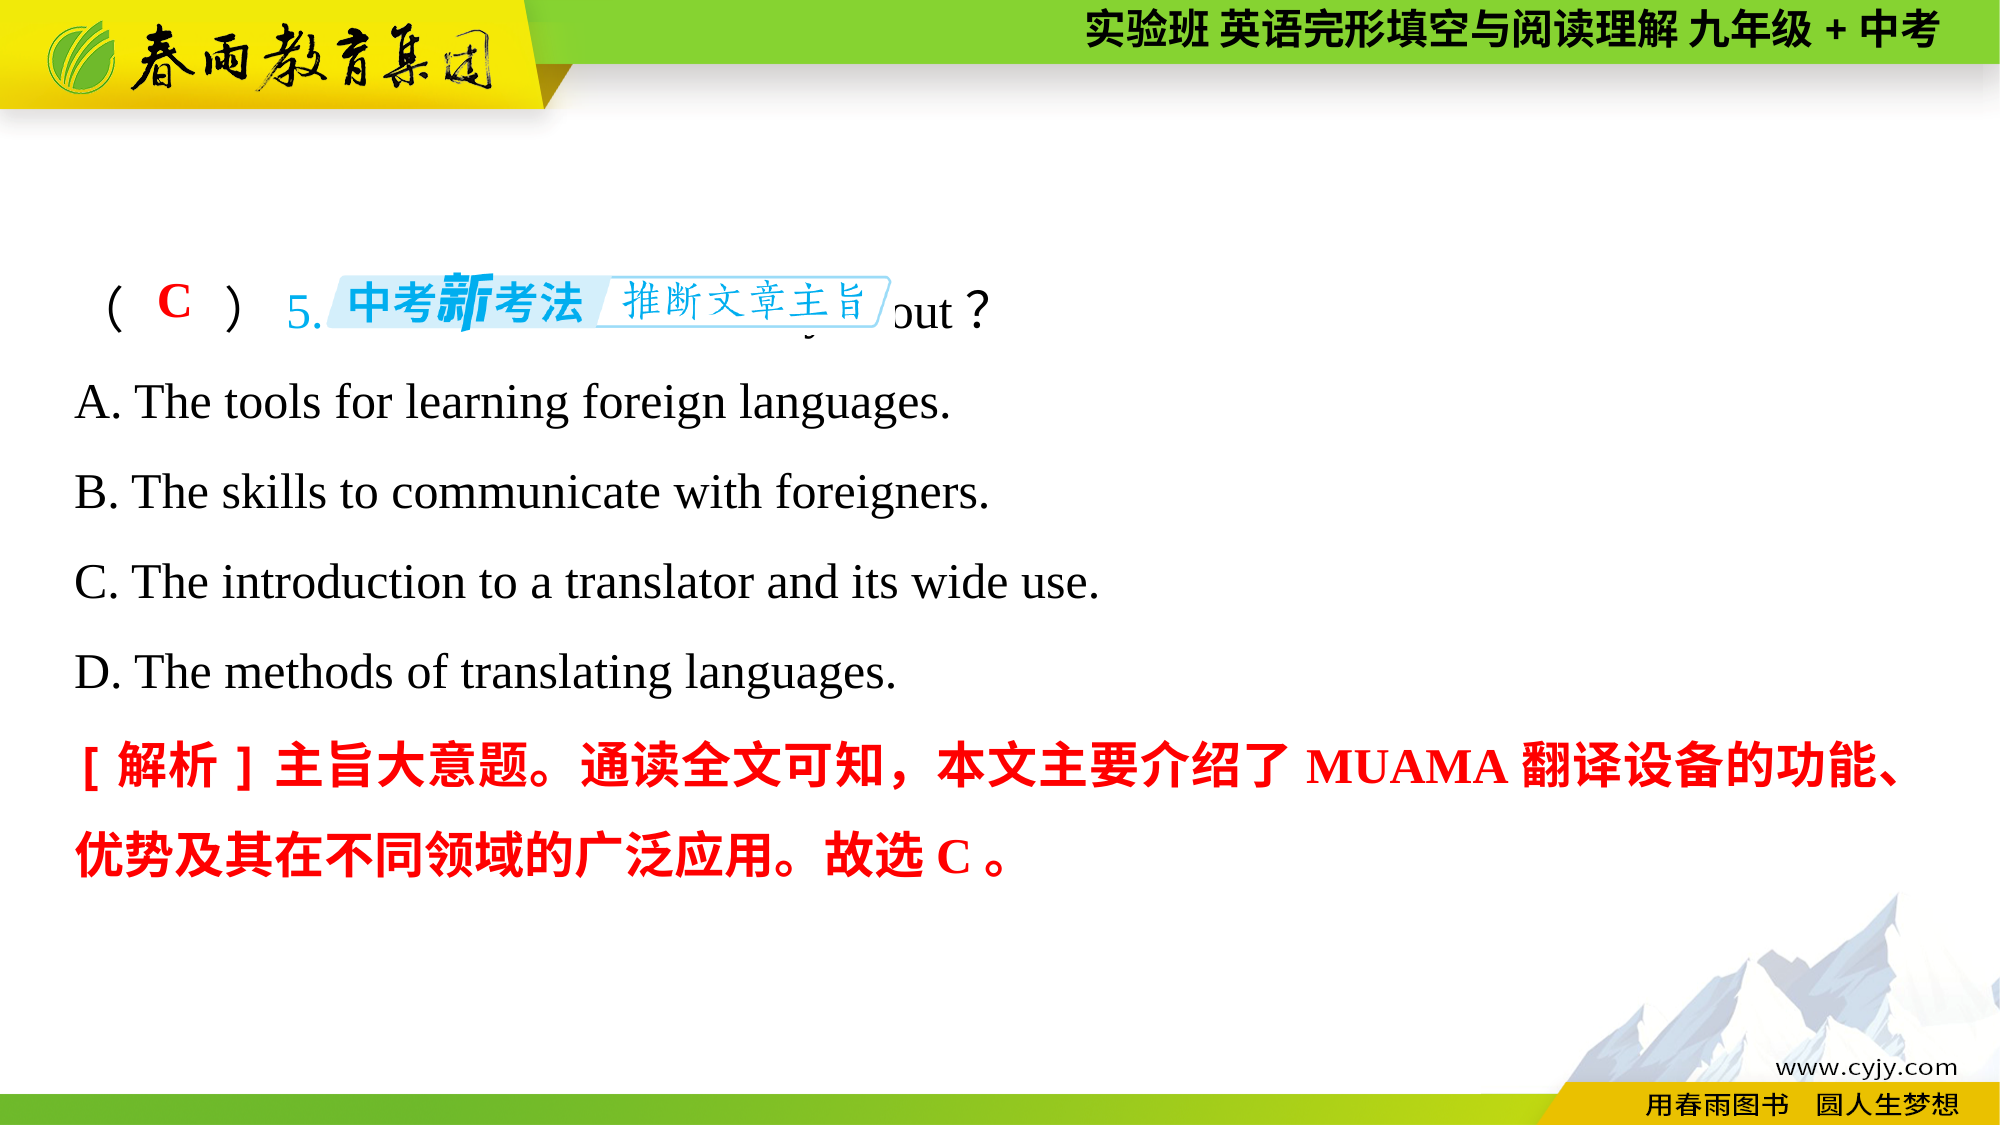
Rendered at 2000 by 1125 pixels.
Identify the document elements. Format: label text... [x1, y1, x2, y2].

text_box C [141, 259, 208, 335]
text_box [解析]主旨大意题。通读全文可知，本文主要介绍了MUAMA翻译设备的功能、优势及其在不同领域的广泛应用。故选C。 [59, 700, 1944, 891]
picture [0, 0, 2000, 1125]
list （ ）5. What’s the text mainly about？ A. The tools for learning foreign languages. B. The skills to communicate with foreigners. C. The introduction to a translator and its wide use. D. The methods of translating languages. [59, 241, 1944, 700]
